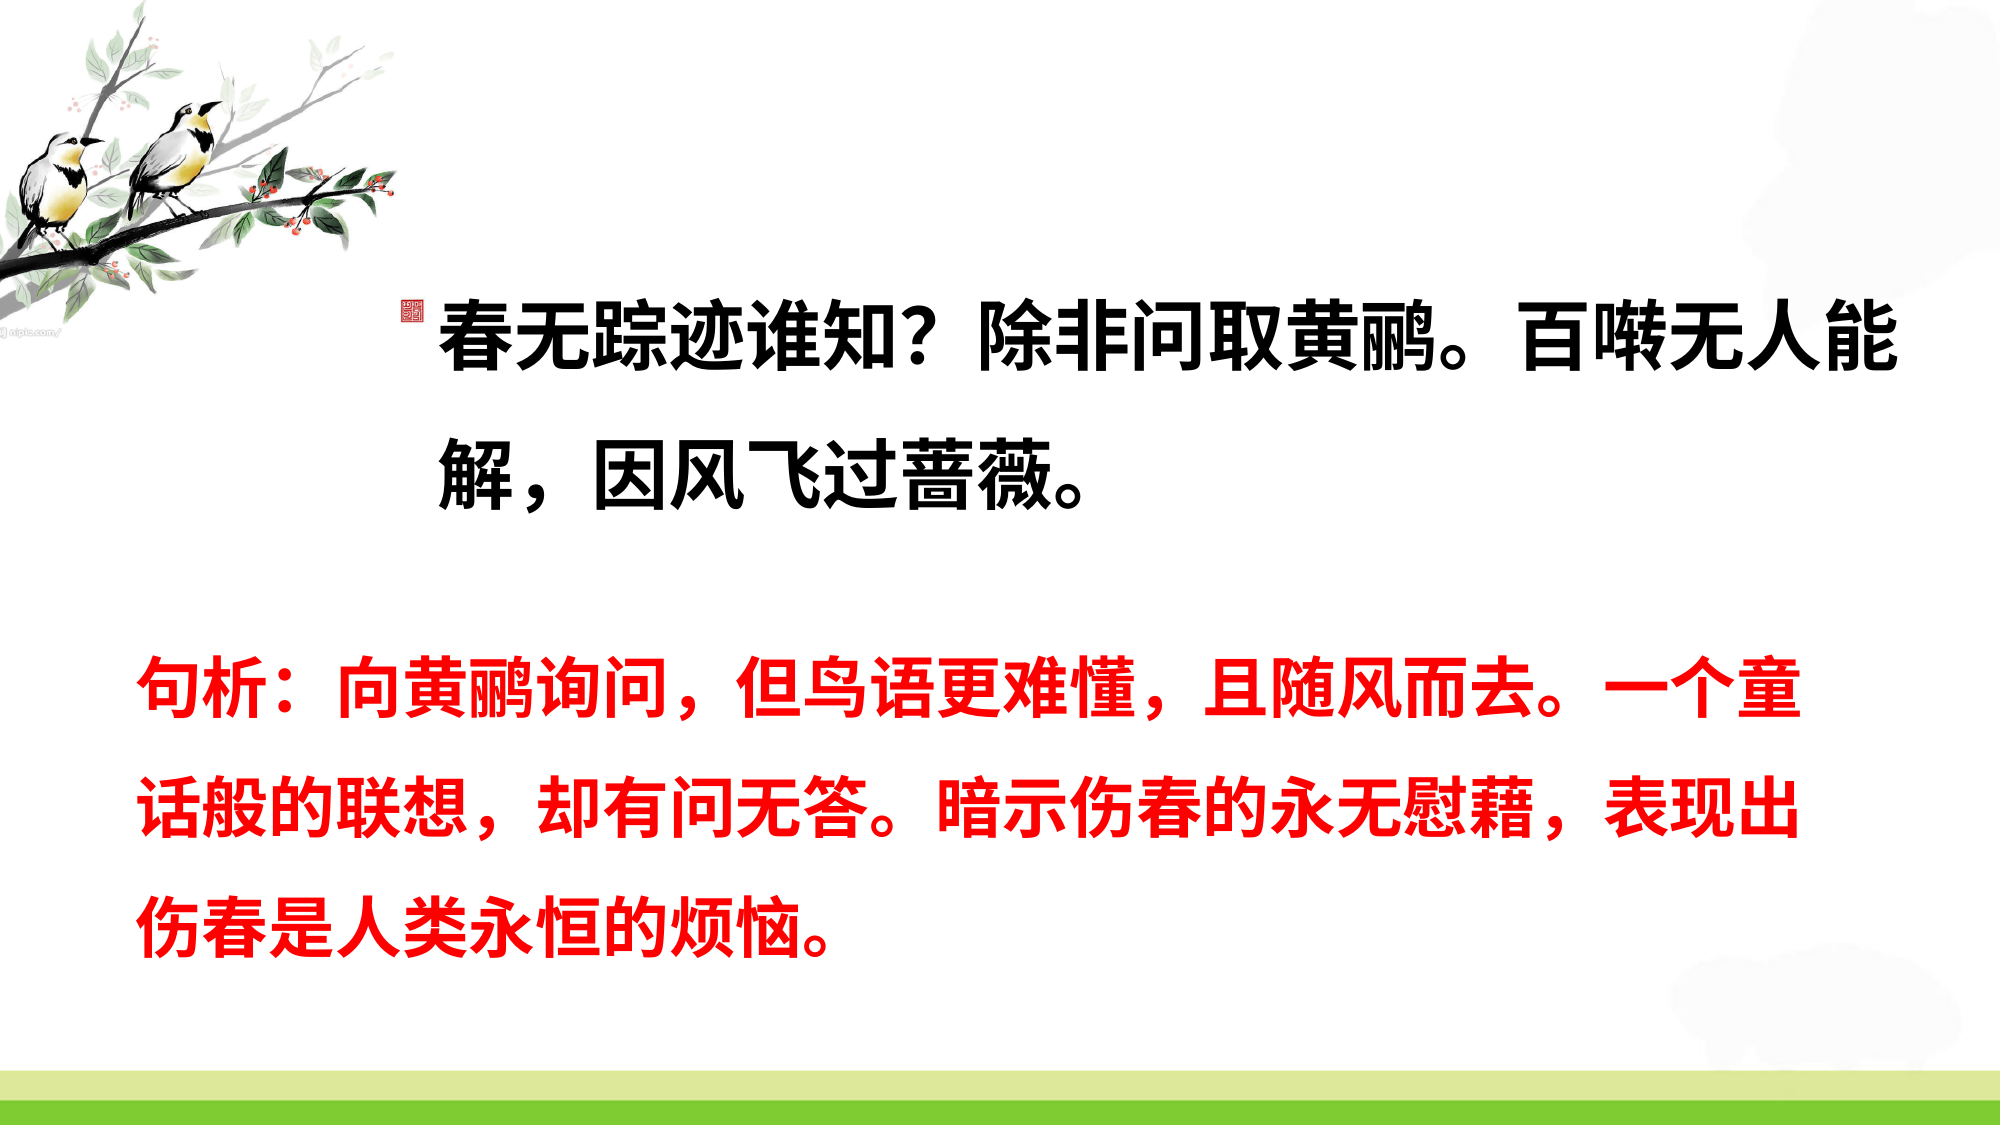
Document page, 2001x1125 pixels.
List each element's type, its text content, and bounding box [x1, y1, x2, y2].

text_box 句析：向黄鹂询问，但鸟语更难懂，且随风而去。一个童话般的联想，却有问无答。暗示伤春的永无慰藉，表现出伤春是人类永恒的烦恼。 [115, 595, 1885, 976]
picture [0, 0, 2000, 1125]
text_box 春无踪迹谁知？除非问取黄鹂。百啭无人能解，因风飞过蔷薇。 [417, 231, 1941, 529]
